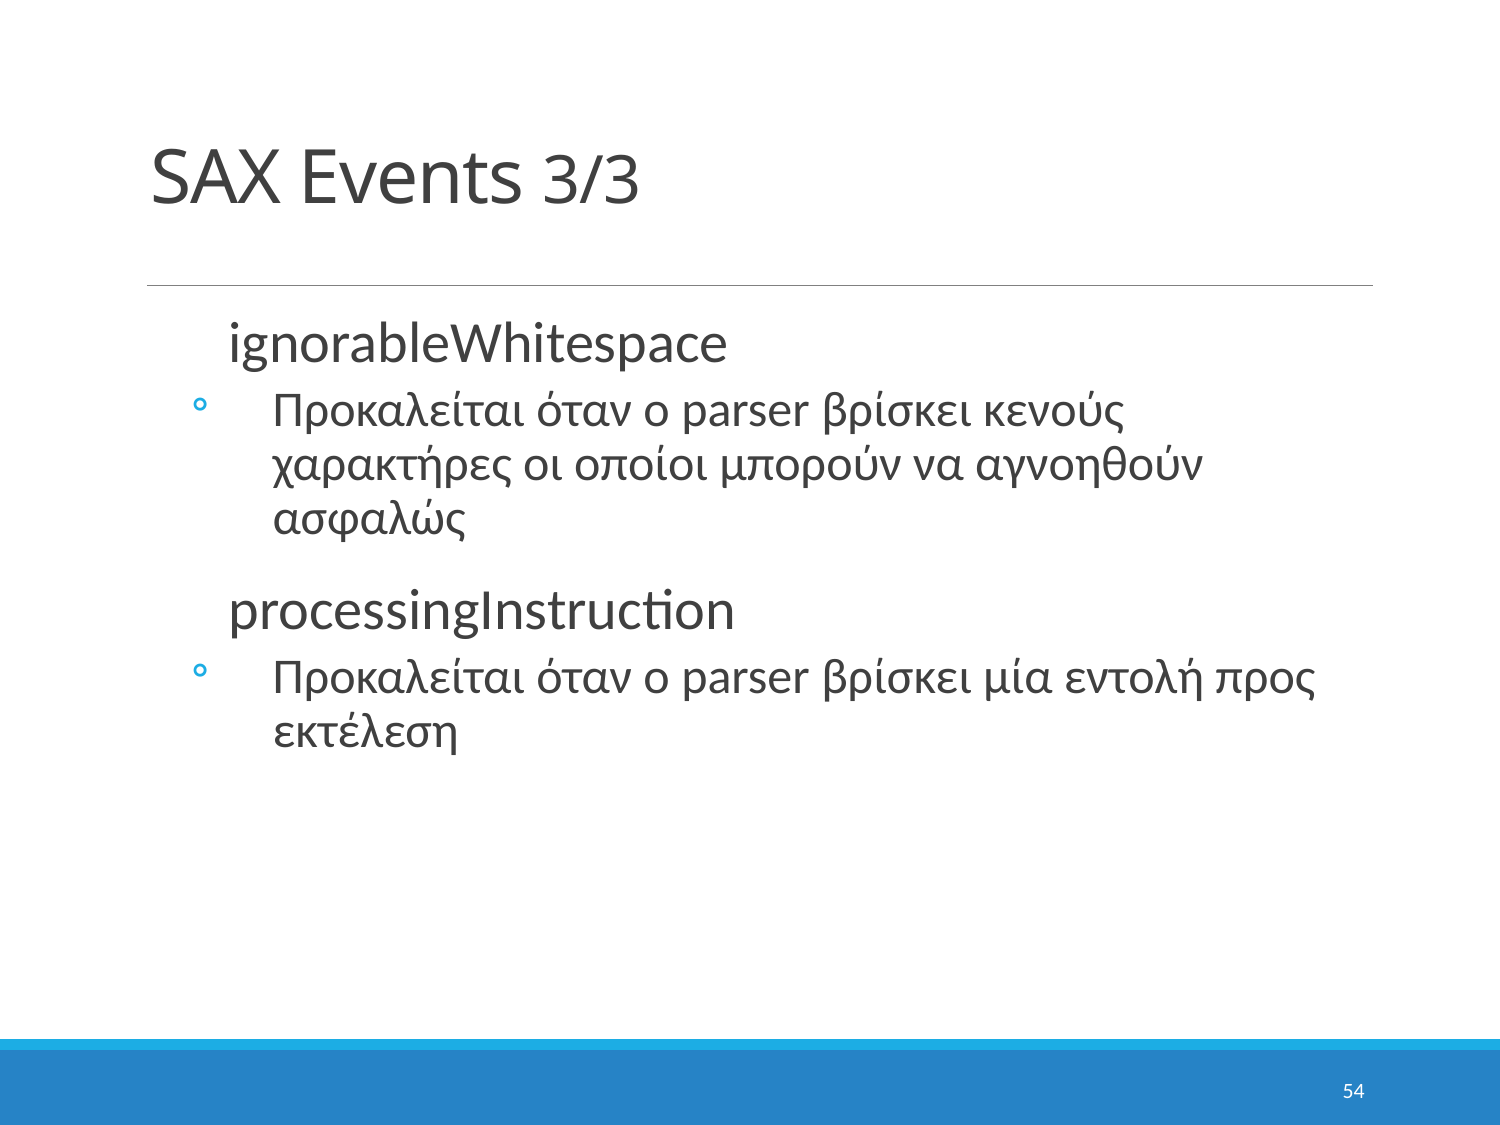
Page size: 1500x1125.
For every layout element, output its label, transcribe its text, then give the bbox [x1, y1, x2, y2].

list ignorableWhitespace Προκαλείται όταν ο parser βρίσκει κενούς χαρακτήρες οι οποίοι μπορούν να αγνοηθούν ασφαλώς processingInstruction Προκαλείται όταν ο parser βρίσκει μία εντολή προς εκτέλεση [135, 304, 1373, 1029]
slide_number 54 [1218, 1059, 1380, 1120]
title SAX Events 3/3 [135, 43, 1373, 227]
